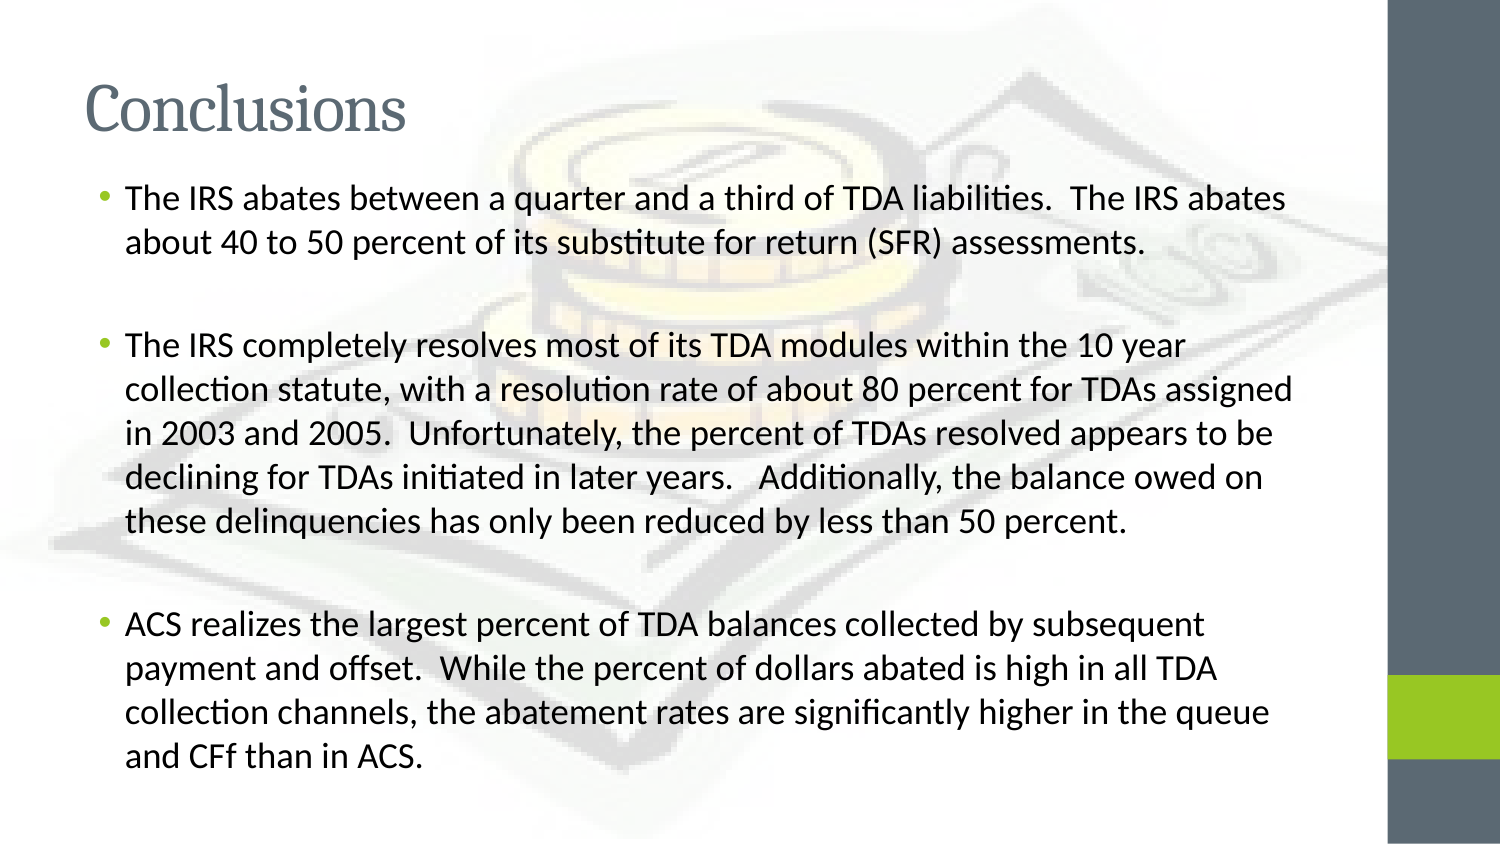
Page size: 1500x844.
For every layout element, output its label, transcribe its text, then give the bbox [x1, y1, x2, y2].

list The IRS abates between a quarter and a third of TDA liabilities. The IRS abates about 40 to 50 percent of its substitute for return (SFR) assessments. The IRS completely resolves most of its TDA modules within the 10 year collection statute, with a resolution rate of about 80 percent for TDAs assigned in 2003 and 2005. Unfortunately, the percent of TDAs resolved appears to be declining for TDAs initiated in later years. Additionally, the balance owed on these delinquencies has only been reduced by less than 50 percent. ACS realizes the largest percent of TDA balances collected by subsequent payment and offset. While the percent of dollars abated is high in all TDA collection channels, the abatement rates are significantly higher in the queue and CFf than in ACS. [75, 168, 1325, 788]
title Conclusions [75, 33, 1325, 168]
